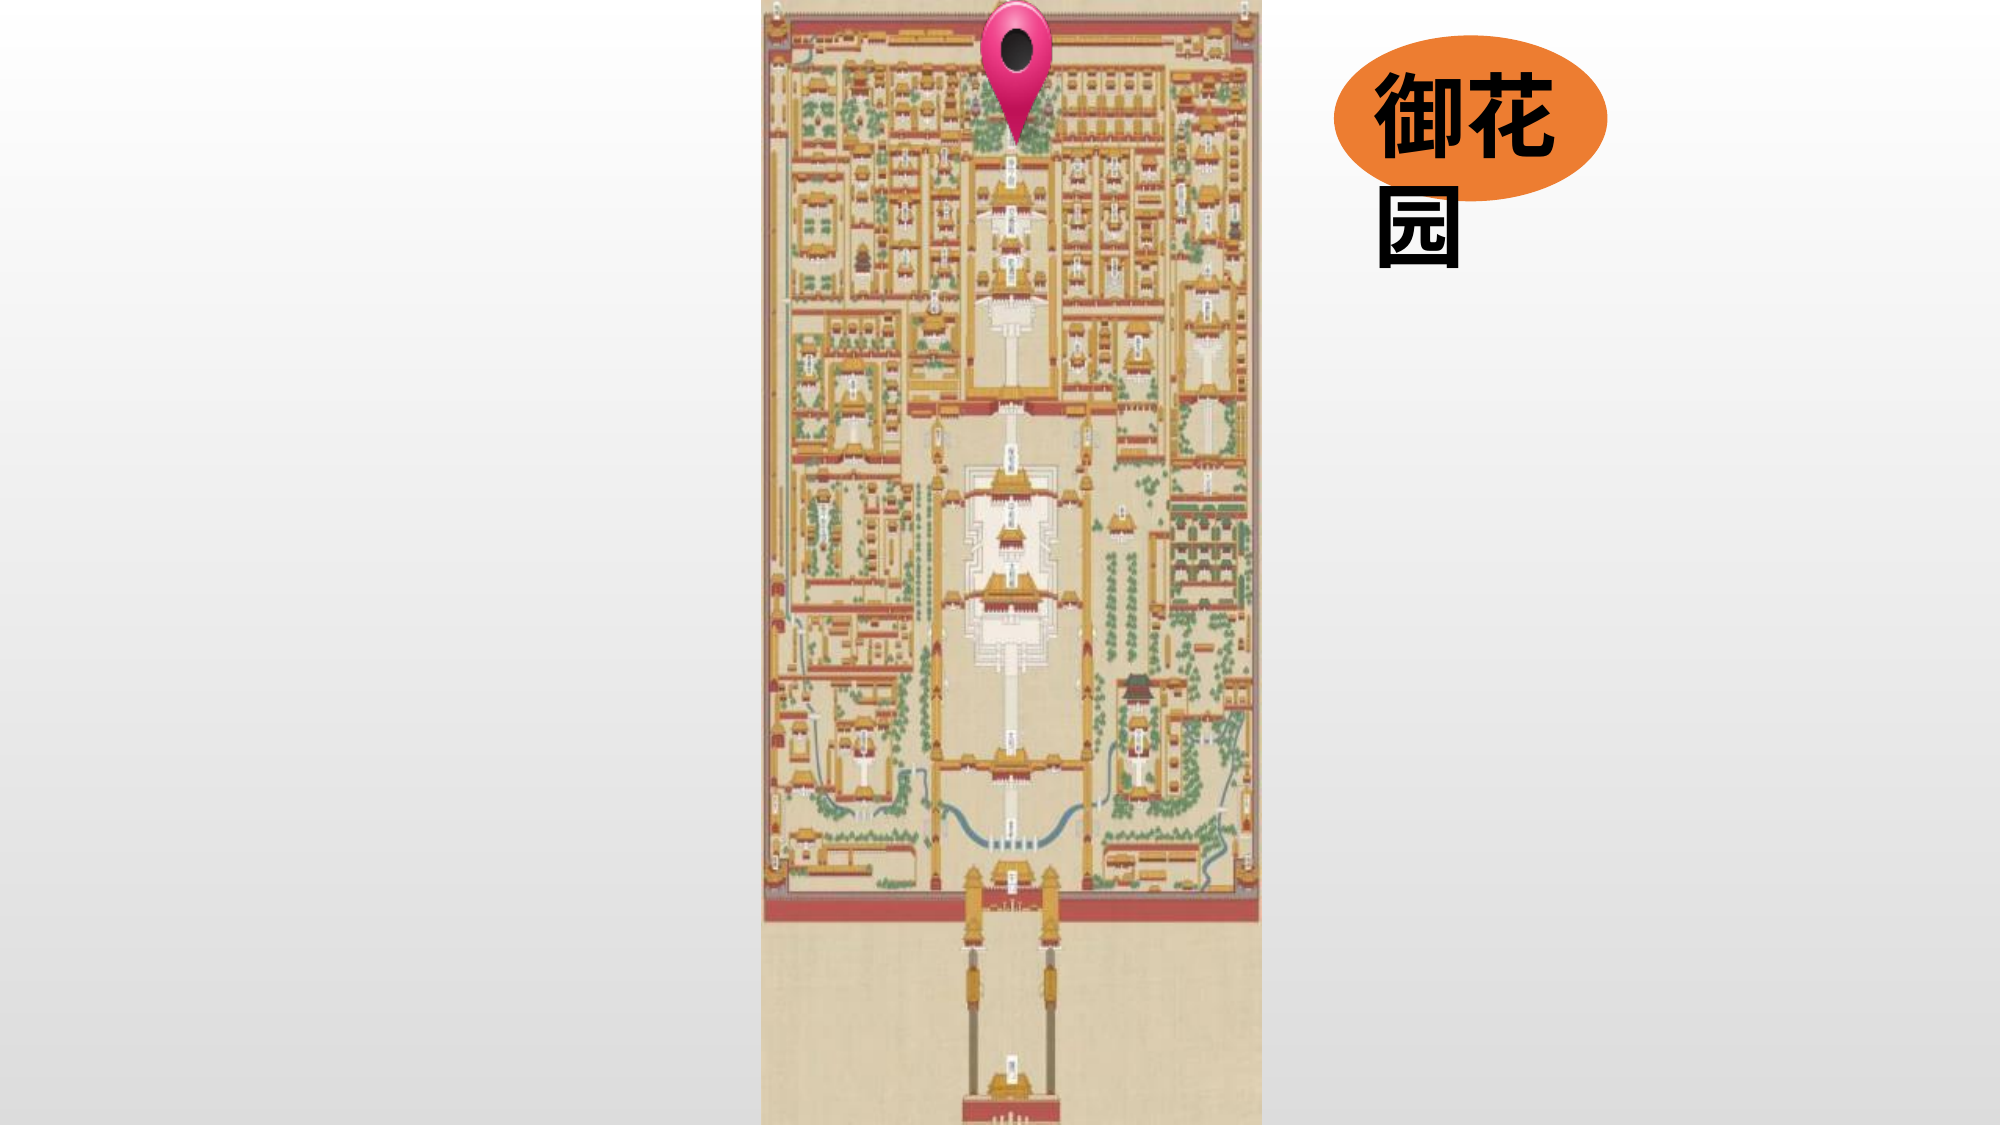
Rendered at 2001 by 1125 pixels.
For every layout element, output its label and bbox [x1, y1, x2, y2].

picture [761, 0, 1262, 1125]
text_box [1333, 35, 1609, 289]
